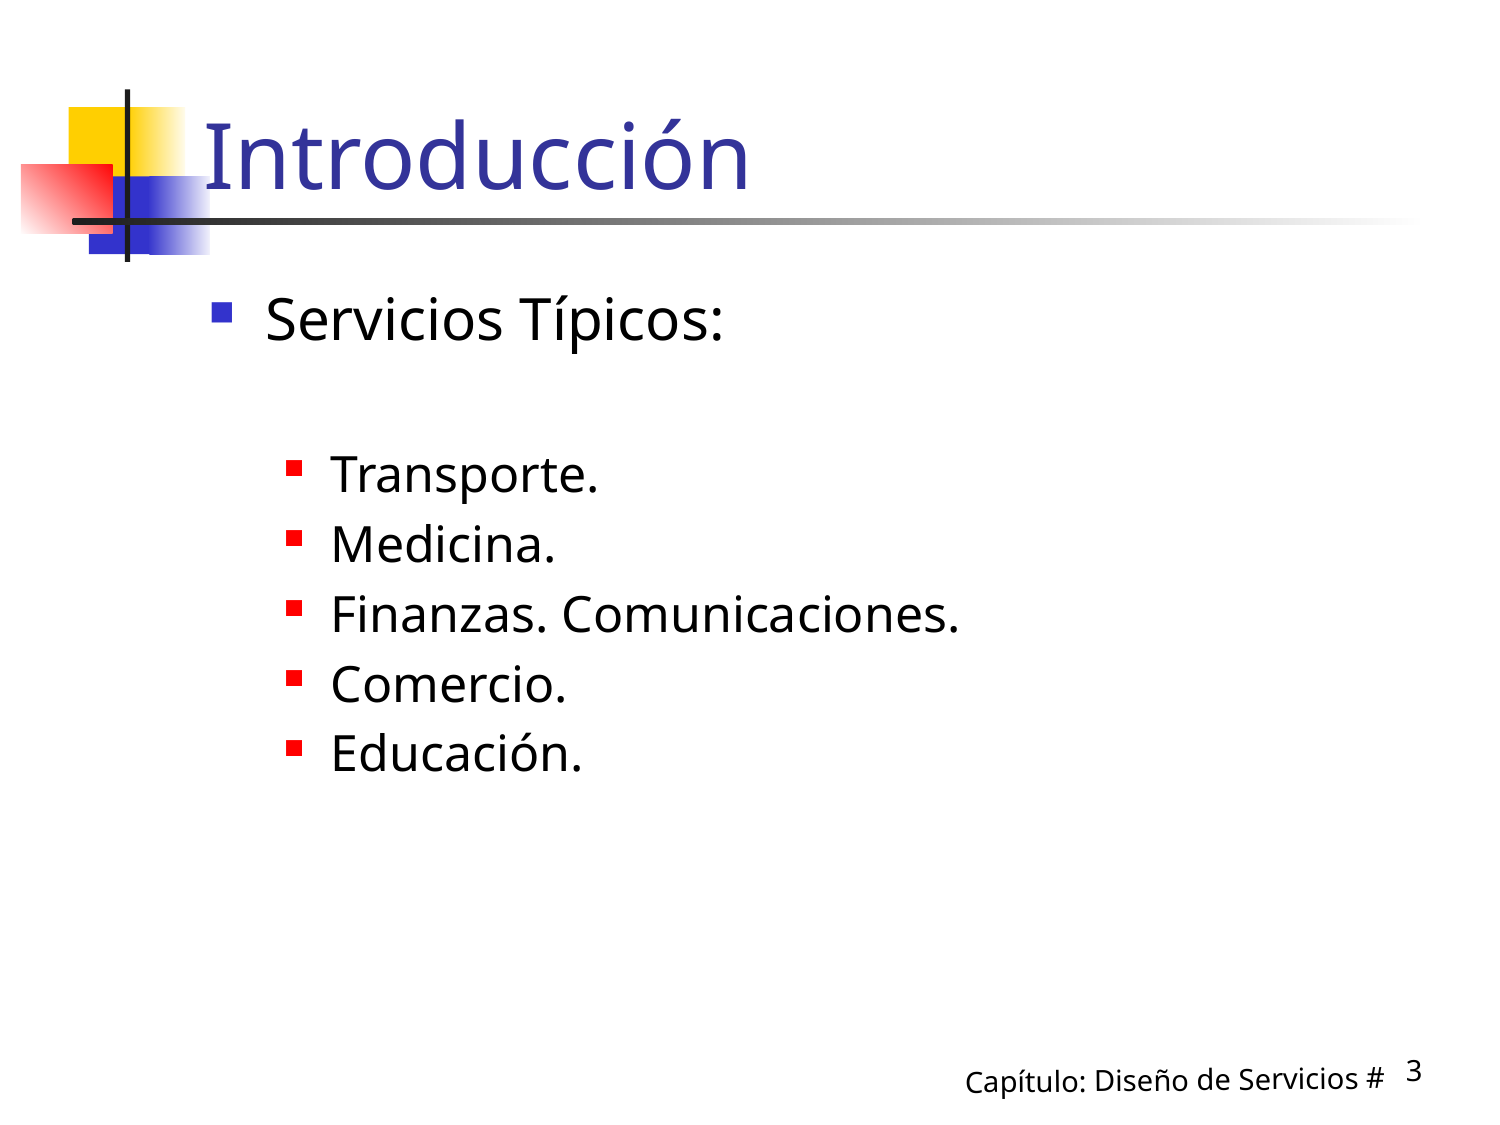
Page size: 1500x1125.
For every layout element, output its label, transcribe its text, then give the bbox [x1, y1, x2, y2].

list Servicios Típicos: Transporte. Medicina. Finanzas. Comunicaciones. Comercio. Educación. [193, 274, 1470, 1007]
footer Capítulo: Diseño de Servicios # [936, 1028, 1414, 1108]
slide_number 3 [1124, 1024, 1438, 1101]
title Introducción [188, 27, 1468, 216]
